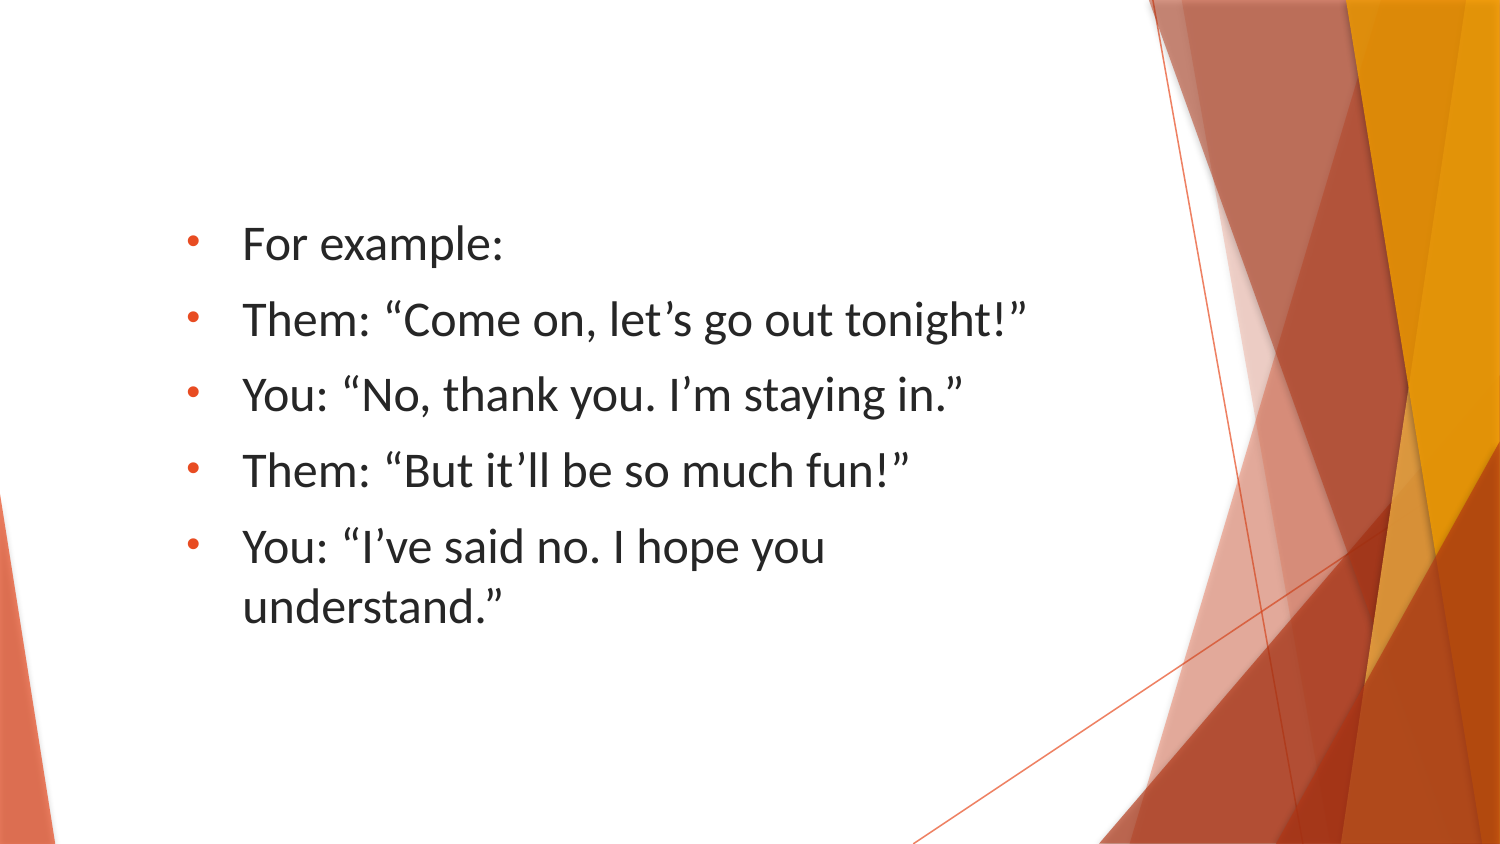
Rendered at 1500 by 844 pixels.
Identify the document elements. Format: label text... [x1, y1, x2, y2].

list For example: Them: “Come on, let’s go out tonight!” You: “No, thank you. I’m staying in.” Them: “But it’ll be so much fun!” You: “I’ve said no. I hope you understand.” [171, 67, 1069, 777]
